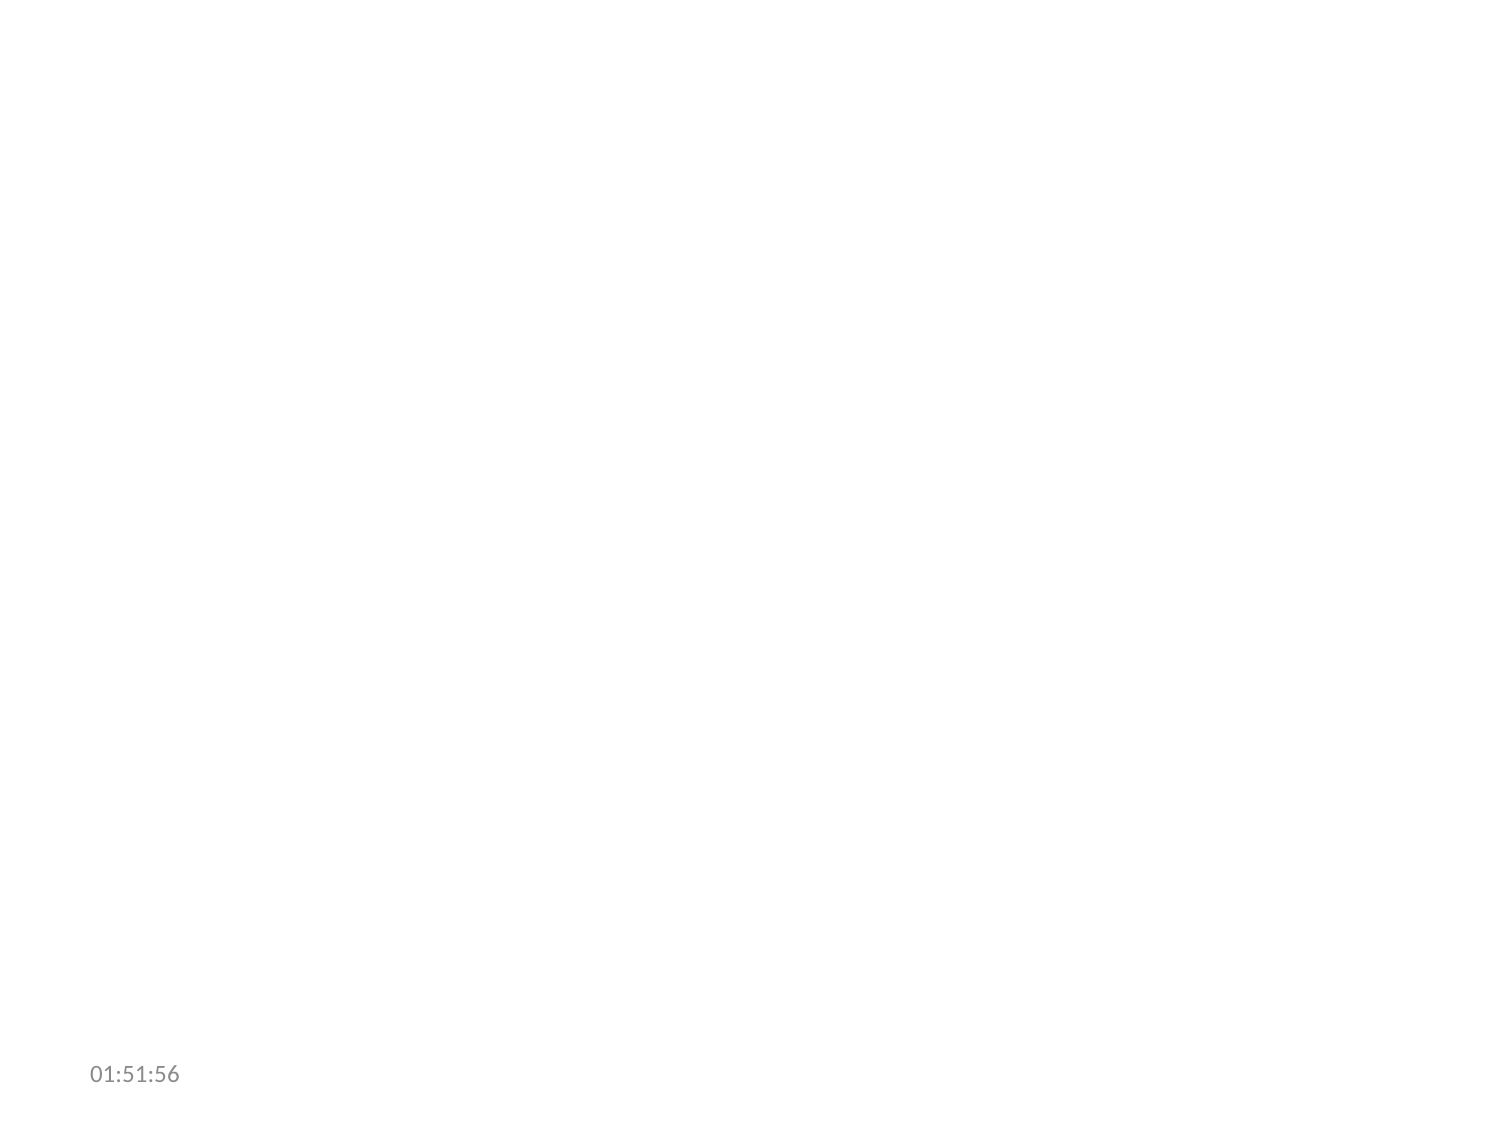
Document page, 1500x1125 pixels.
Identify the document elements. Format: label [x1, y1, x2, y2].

slide_number [75, 1042, 425, 1103]
